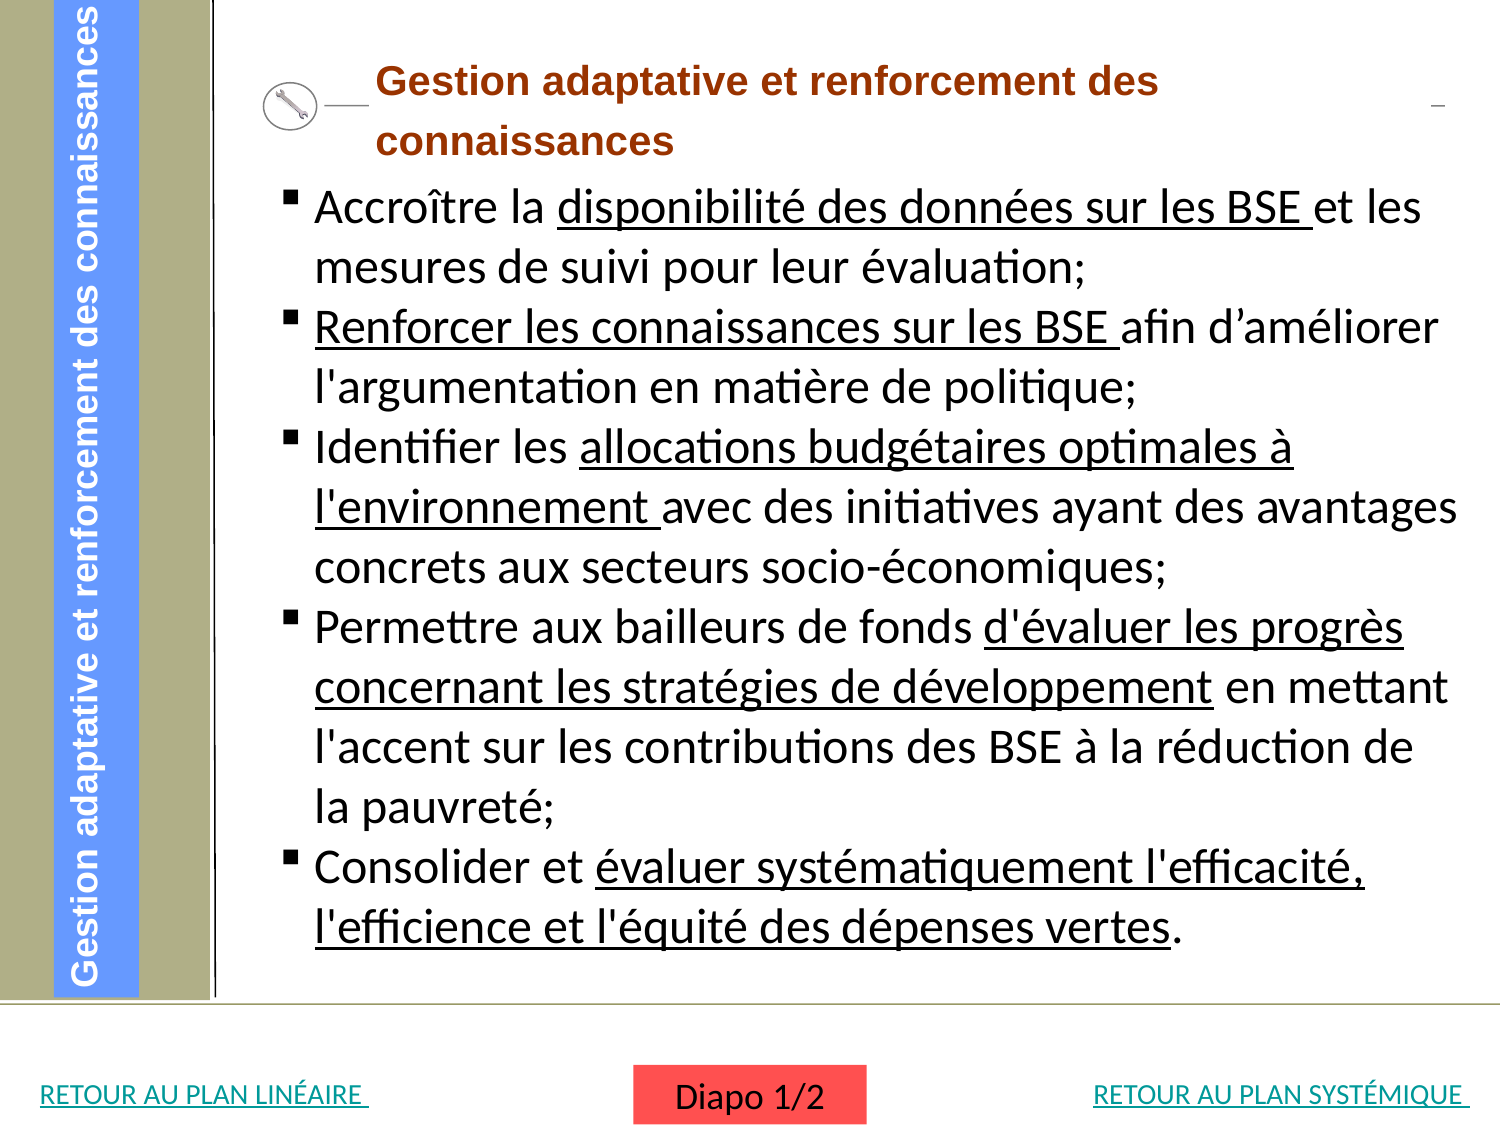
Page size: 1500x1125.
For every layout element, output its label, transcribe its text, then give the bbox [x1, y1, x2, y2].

picture [274, 89, 309, 120]
text_box [0, 0, 210, 1001]
text_box Diapo 1/2 [633, 1064, 867, 1125]
text_box RETOUR AU PLAN SYSTÉMIQUE [819, 1063, 1482, 1122]
text_box Gestion adaptative et renforcement des connaissances [369, 37, 1431, 131]
text_box [263, 82, 317, 122]
text_box Gestion adaptative et renforcement des connaissances [53, 0, 139, 998]
text_box Accroître la disponibilité des données sur les BSE et les mesures de suivi pour leur évaluation; Renforcer les connaissances sur les BSE afin d’améliorer l'argumentation en matière de politique; Identifier les allocations budgétaires optimales à l'environnement avec des initiatives ayant des avantages concrets aux secteurs socio-économiques; Permettre aux bailleurs de fonds d'évaluer les progrès concernant les stratégies de développement en mettant l'accent sur ​​les contributions des BSE à la réduction de la pauvreté; Consolider et évaluer systématiquement l'efficacité, l'efficience et l'équité des dépenses vertes. [264, 166, 1475, 976]
text_box RETOUR AU PLAN LINÉAIRE [27, 1063, 623, 1122]
